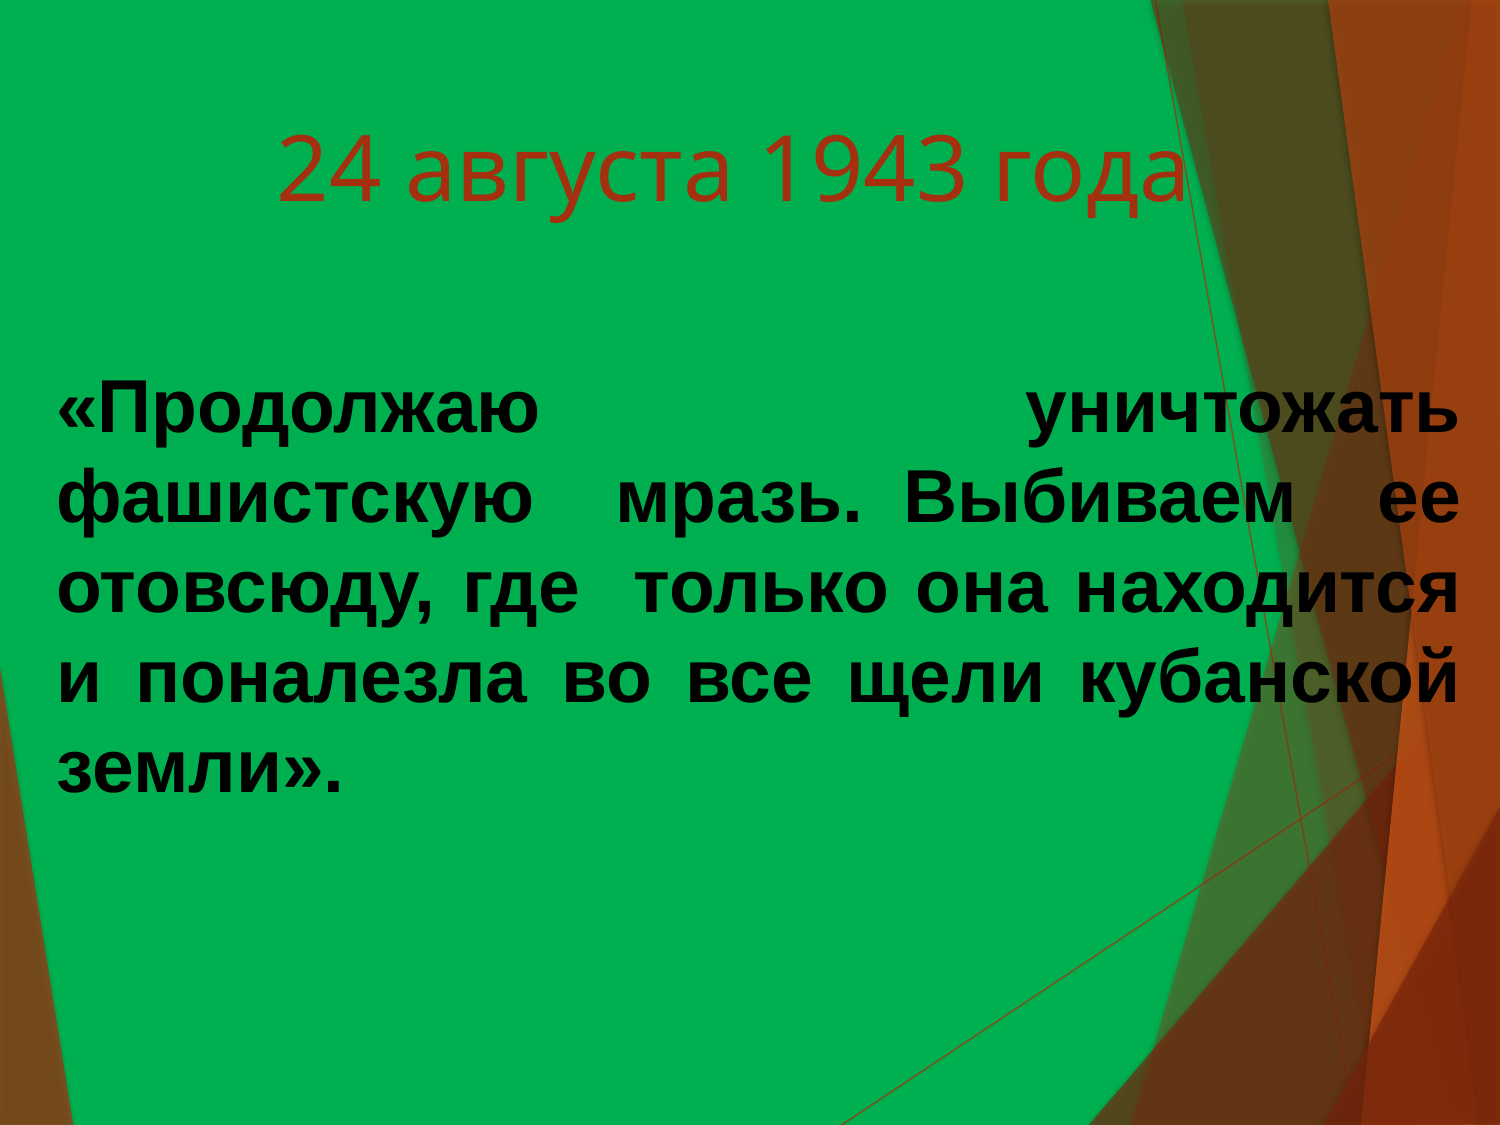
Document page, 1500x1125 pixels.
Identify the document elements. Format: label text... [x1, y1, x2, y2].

title 24 августа 1943 года [261, 101, 1304, 349]
text_box «Продолжаю уничтожать фашистскую мразь. Выбиваем ее отовсюду, где только она находится и поналезла во все щели кубанской земли». [41, 349, 1477, 815]
